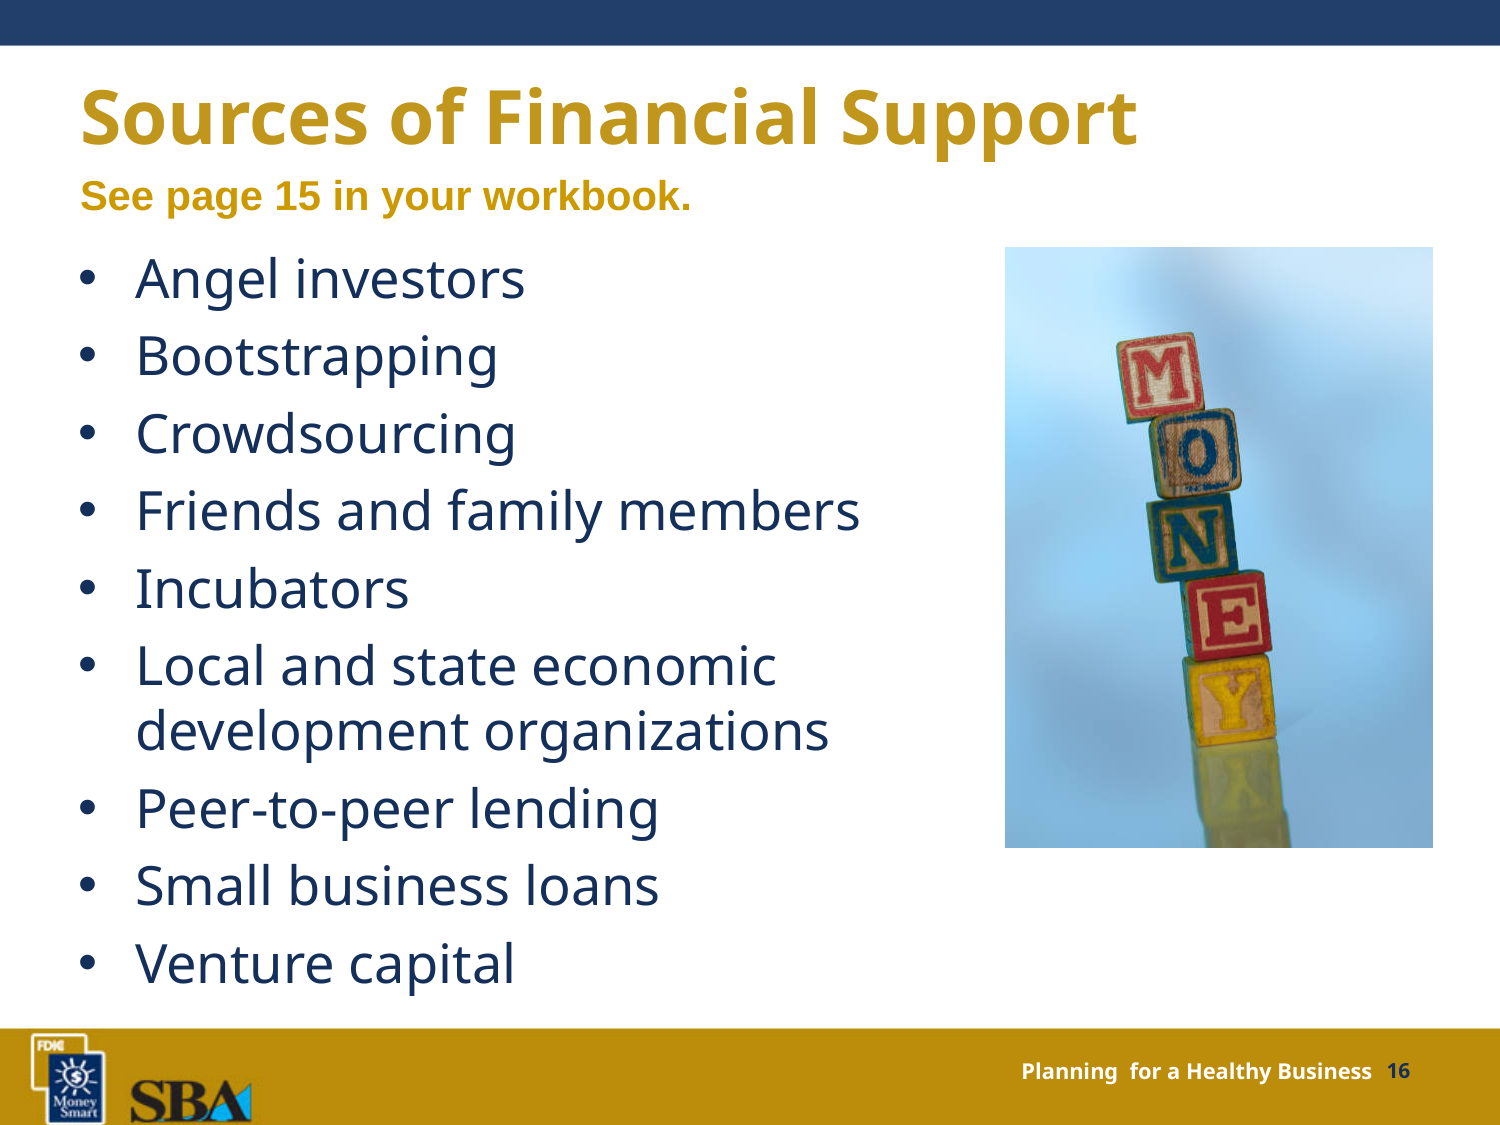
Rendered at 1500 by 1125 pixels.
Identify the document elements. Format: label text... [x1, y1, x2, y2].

list Angel investors Bootstrapping Crowdsourcing Friends and family members Incubators Local and state economic development organizations Peer-to-peer lending Small business loans Venture capital [63, 236, 1006, 1005]
picture [0, 0, 1500, 1125]
title Sources of Financial Support [64, 62, 1416, 163]
text_box See page 15 in your workbook. [65, 160, 1032, 226]
